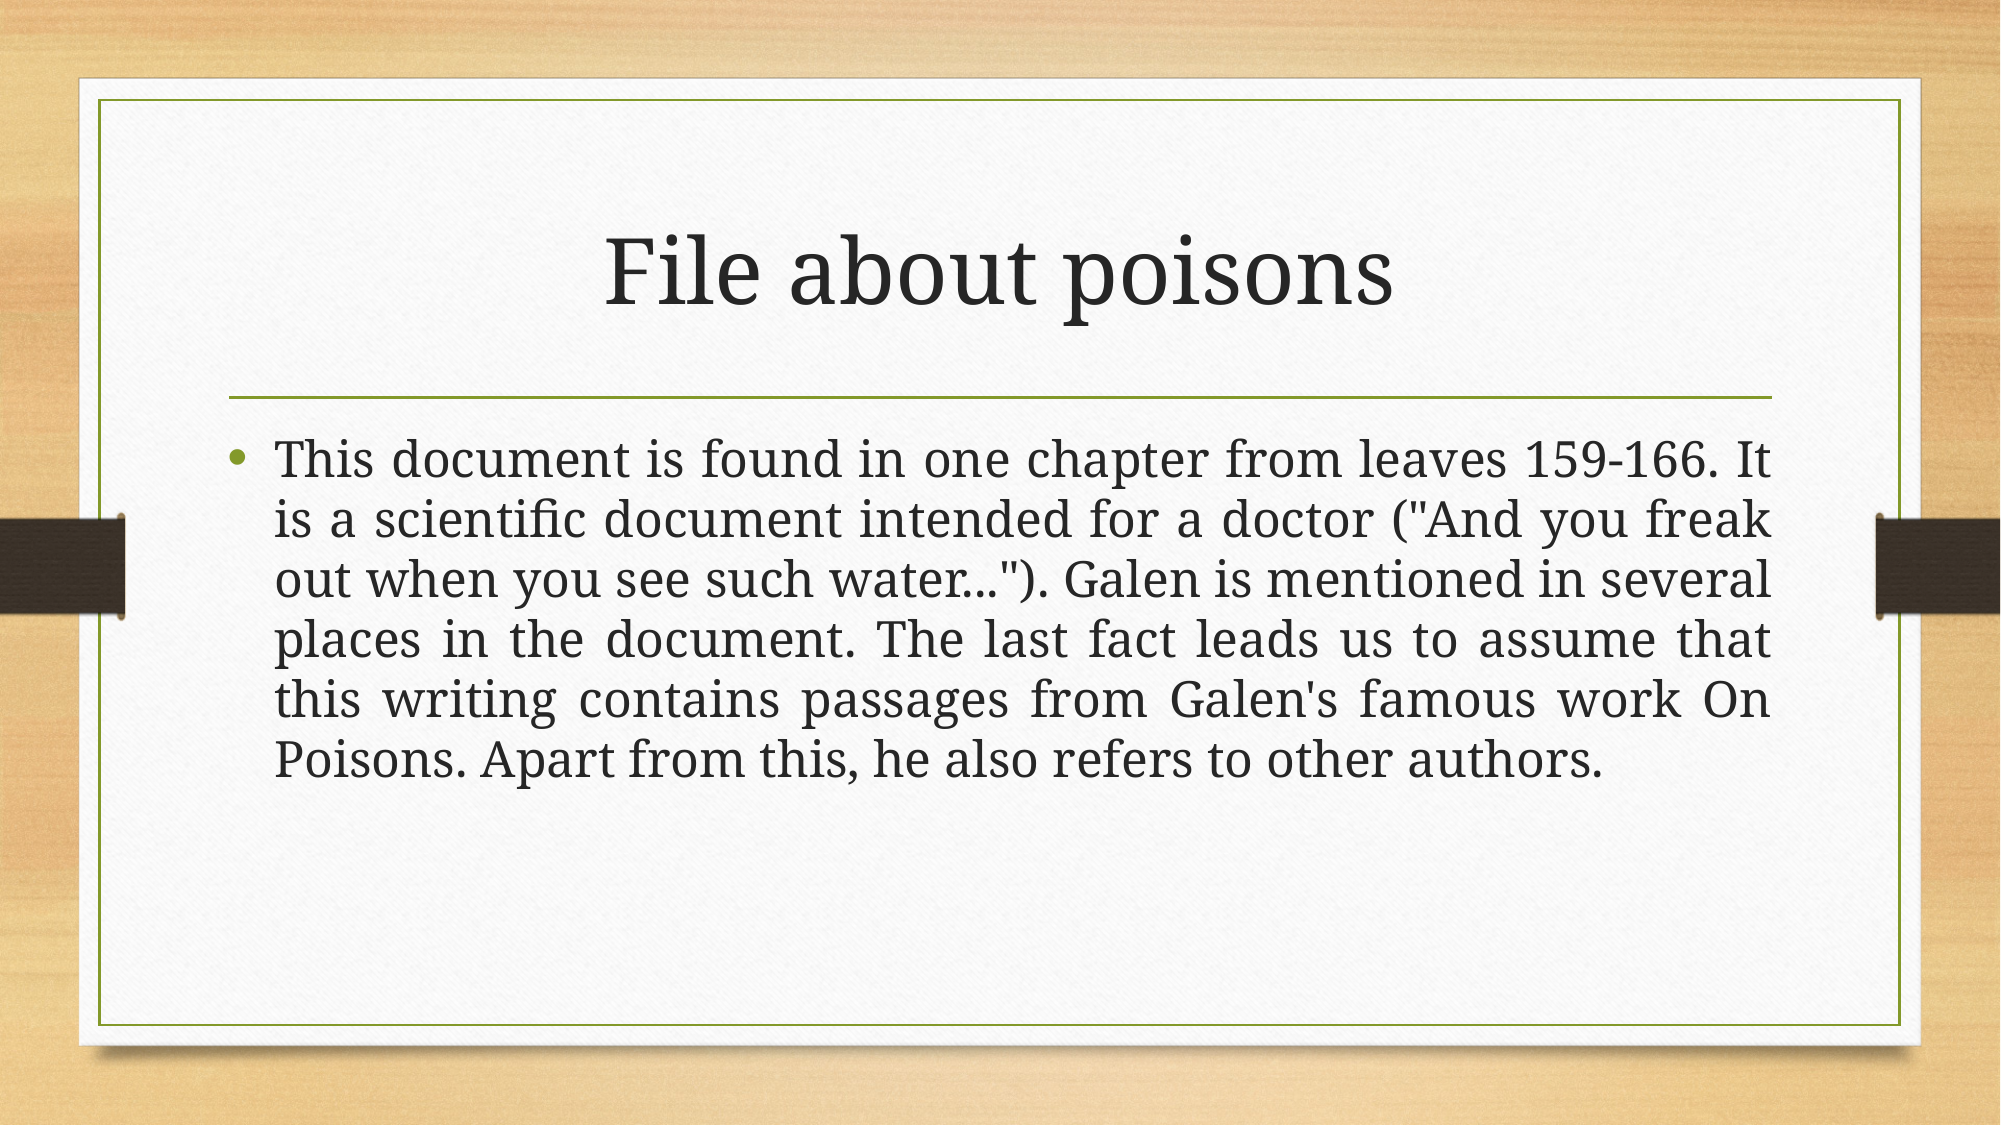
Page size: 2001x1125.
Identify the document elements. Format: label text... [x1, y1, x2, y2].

title File about poisons [212, 161, 1788, 375]
list This document is found in one chapter from leaves 159-166. It is a scientific document intended for a doctor ("And you freak out when you see such water..."). Galen is mentioned in several places in the document. The last fact leads us to assume that this writing contains passages from Galen's famous work On Poisons. Apart from this, he also refers to other authors. [212, 419, 1788, 964]
picture [0, 0, 2001, 1125]
